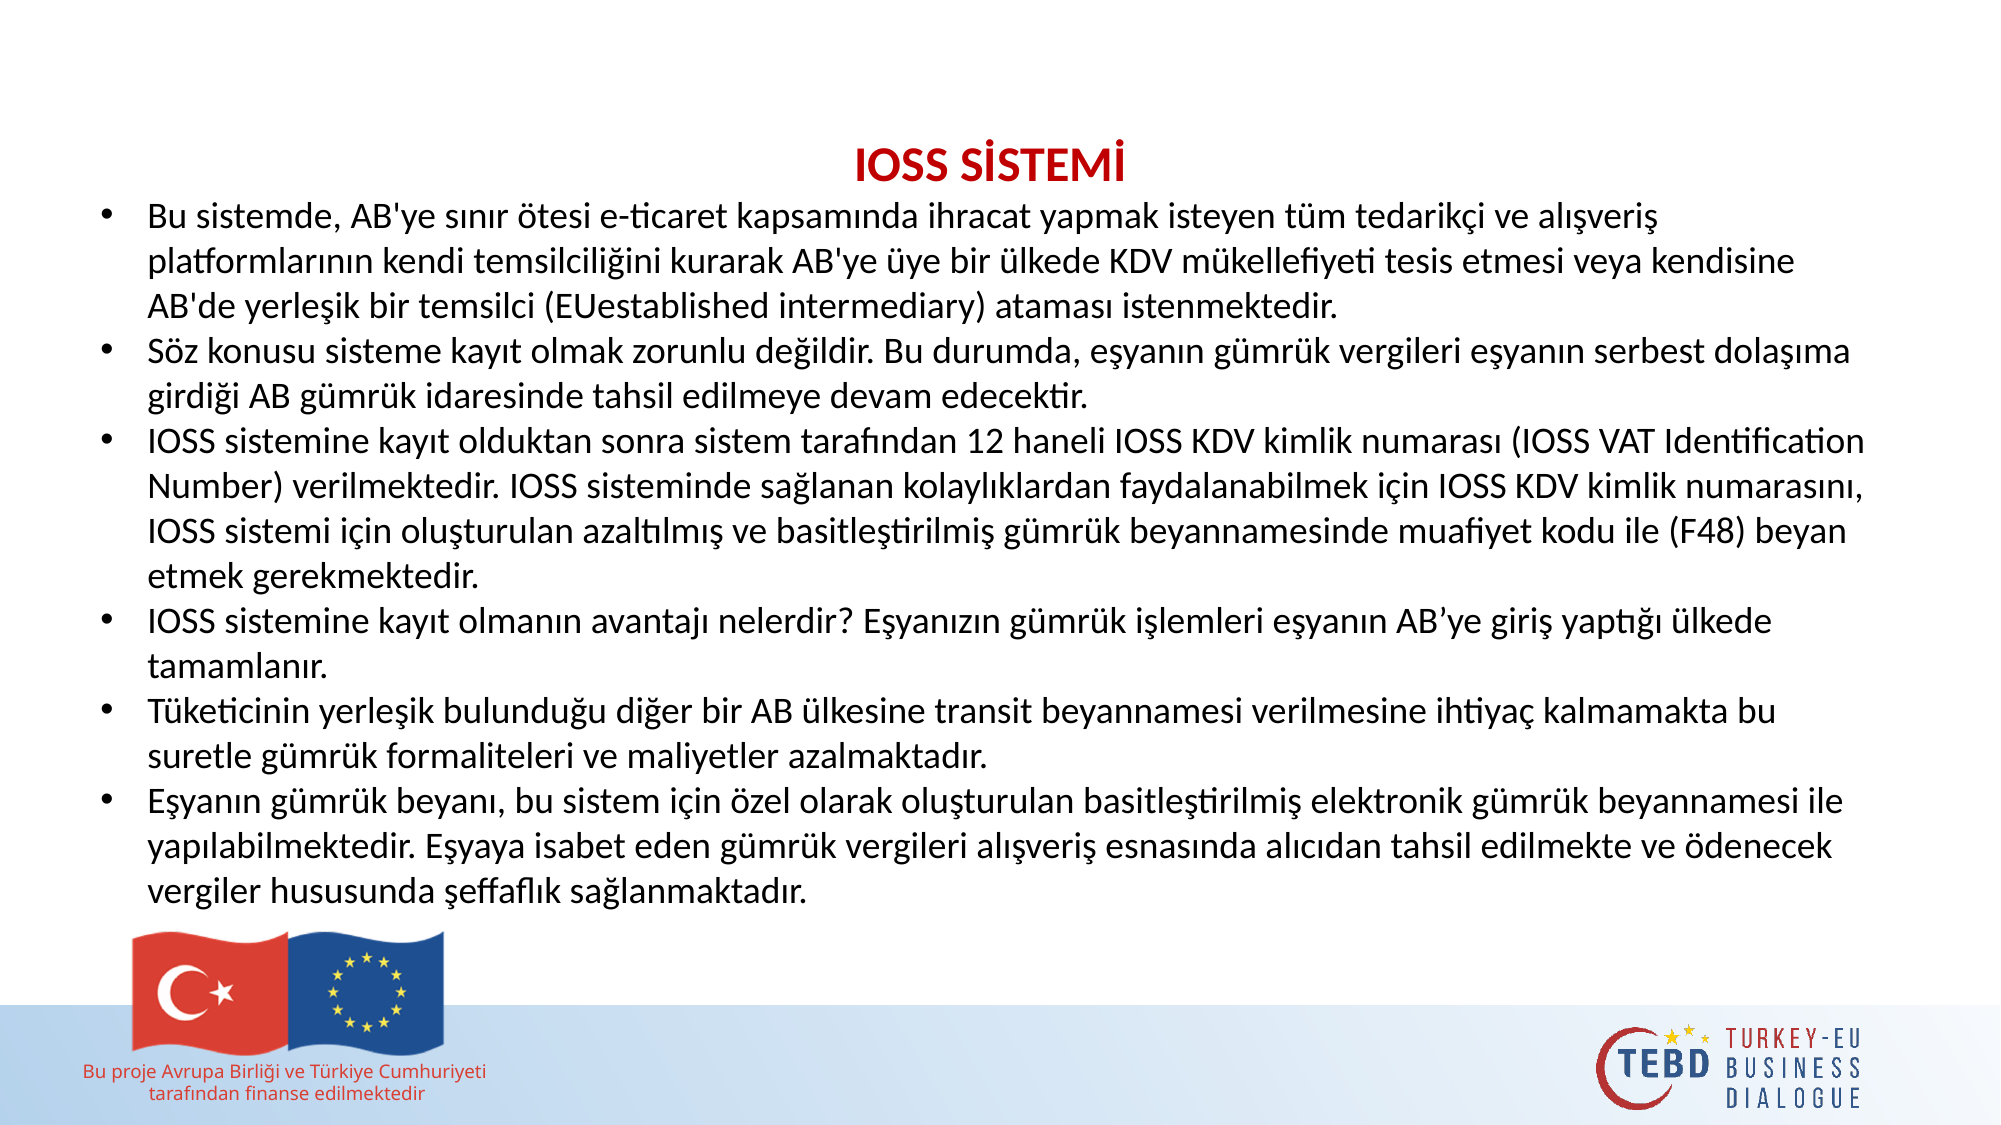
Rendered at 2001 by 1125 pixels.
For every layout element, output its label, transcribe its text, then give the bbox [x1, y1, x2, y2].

text_box [0, 1004, 2000, 1125]
text_box Bu proje Avrupa Birliği ve Türkiye Cumhuriyeti tarafından finanse edilmektedir [0, 1052, 618, 1112]
picture [1596, 1024, 1859, 1110]
text_box IOSS SİSTEMİ Bu sistemde, AB'ye sınır ötesi e-ticaret kapsamında ihracat yapmak isteyen tüm tedarikçi ve alışveriş platformlarının kendi temsilciliğini kurarak AB'ye üye bir ülkede KDV mükellefiyeti tesis etmesi veya kendisine AB'de yerleşik bir temsilci (EUestablished intermediary) ataması istenmektedir. Söz konusu sisteme kayıt olmak zorunlu değildir. Bu durumda, eşyanın gümrük vergileri eşyanın serbest dolaşıma girdiği AB gümrük idaresinde tahsil edilmeye devam edecektir. IOSS sistemine kayıt olduktan sonra sistem tarafından 12 haneli IOSS KDV kimlik numarası (IOSS VAT Identification Number) verilmektedir. IOSS sisteminde sağlanan kolaylıklardan faydalanabilmek için IOSS KDV kimlik numarasını, IOSS sistemi için oluşturulan azaltılmış ve basitleştirilmiş gümrük beyannamesinde muafiyet kodu ile (F48) beyan etmek gerekmektedir. IOSS sistemine kayıt olmanın avantajı nelerdir? Eşyanızın gümrük işlemleri eşyanın AB’ye giriş yaptığı ülkede tamamlanır. Tüketicinin yerleşik bulunduğu diğer bir AB ülkesine transit beyannamesi verilmesine ihtiyaç kalmamakta bu suretle gümrük formaliteleri ve maliyetler azalmaktadır. Eşyanın gümrük beyanı, bu sistem için özel olarak oluşturulan basitleştirilmiş elektronik gümrük beyannamesi ile yapılabilmektedir. Eşyaya isabet eden gümrük vergileri alışveriş esnasında alıcıdan tahsil edilmekte ve ödenecek vergiler hususunda şeffaflık sağlanmaktadır. [85, 123, 1896, 919]
picture [123, 923, 450, 1062]
